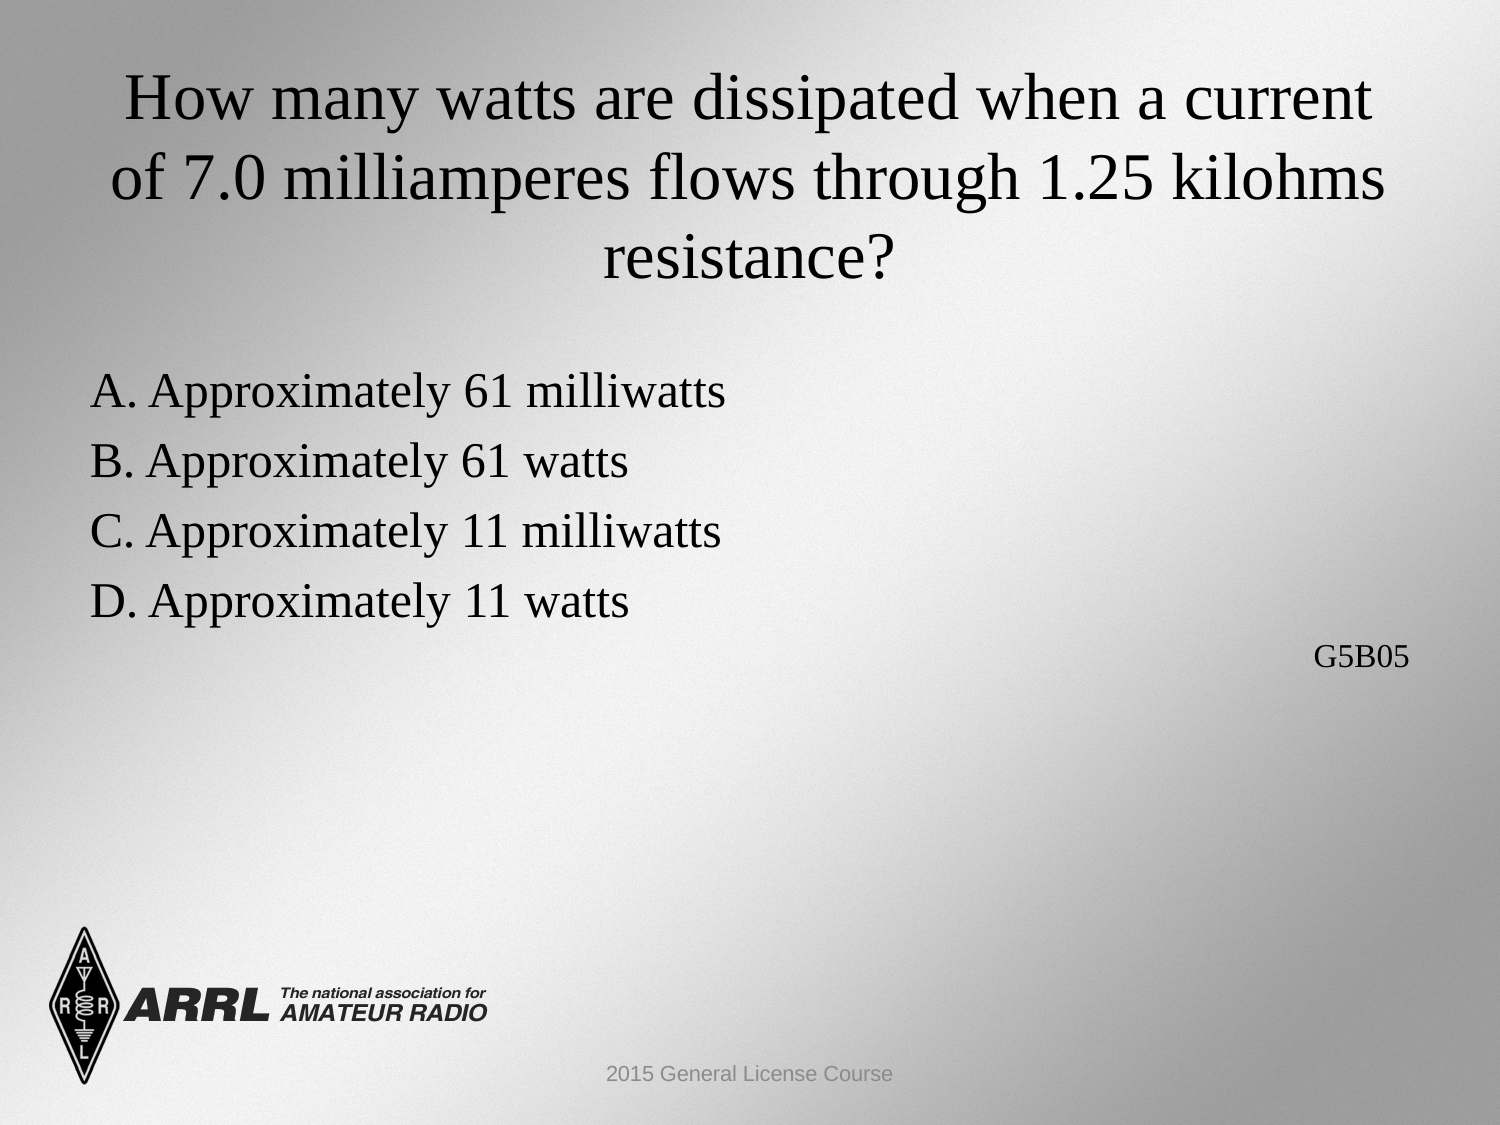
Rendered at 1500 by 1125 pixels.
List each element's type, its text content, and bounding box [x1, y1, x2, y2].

footer 2015 General License Course [512, 1042, 988, 1103]
list A. Approximately 61 milliwatts B. Approximately 61 watts C. Approximately 11 milliwatts D. Approximately 11 watts G5B05 [75, 350, 1425, 1005]
picture [0, 0, 1500, 1125]
title How many watts are dissipated when a current of 7.0 milliamperes flows through 1.25 kilohms resistance? [75, 45, 1425, 233]
